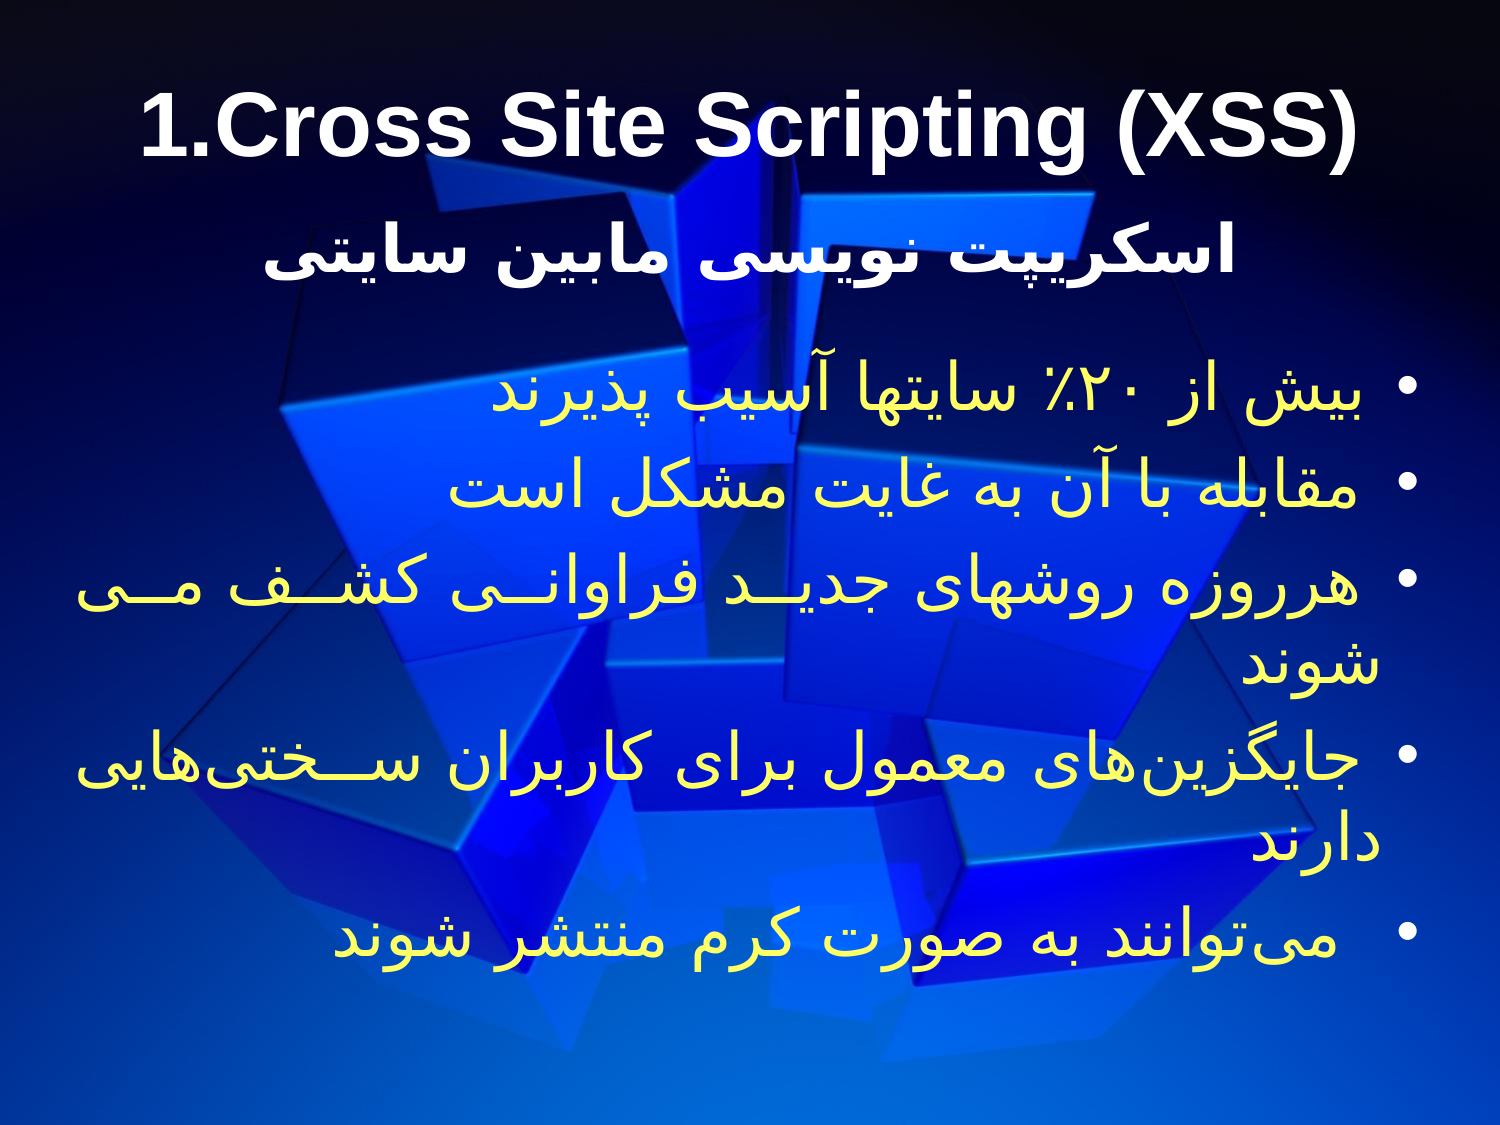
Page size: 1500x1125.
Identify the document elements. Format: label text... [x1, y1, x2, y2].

text_box اسکریپت نویسی مابین سایتی [224, 197, 1275, 311]
text_box 1.Cross Site Scripting (XSS) [112, 25, 1388, 214]
text_box بیش از ۲۰٪ سایتها آسیب پذیرند مقابله با آن به غایت مشکل است هرروزه روشهای جدید فراوانی کشف می شوند جایگزین‌های معمول برای کاربران سختی‌هایی دارند می‌توانند به صورت کرم منتشر شوند [59, 336, 1434, 1063]
picture [0, 0, 1500, 1125]
